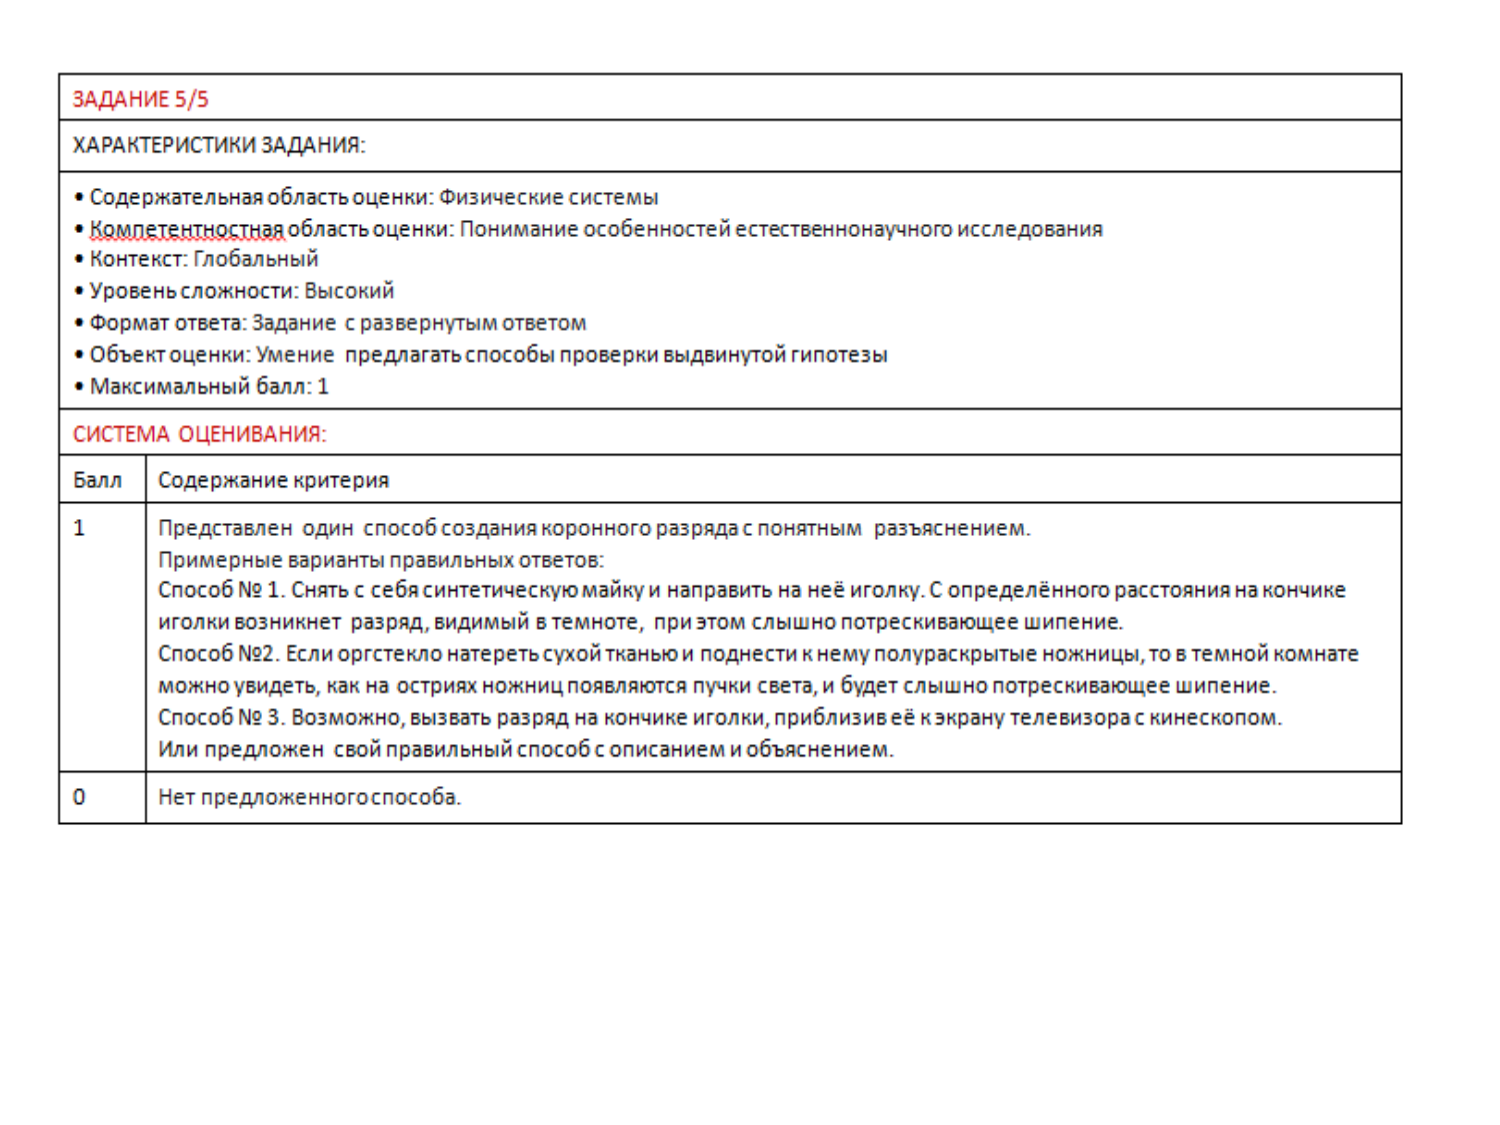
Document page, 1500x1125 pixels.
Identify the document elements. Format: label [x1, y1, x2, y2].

list [27, 30, 1446, 833]
